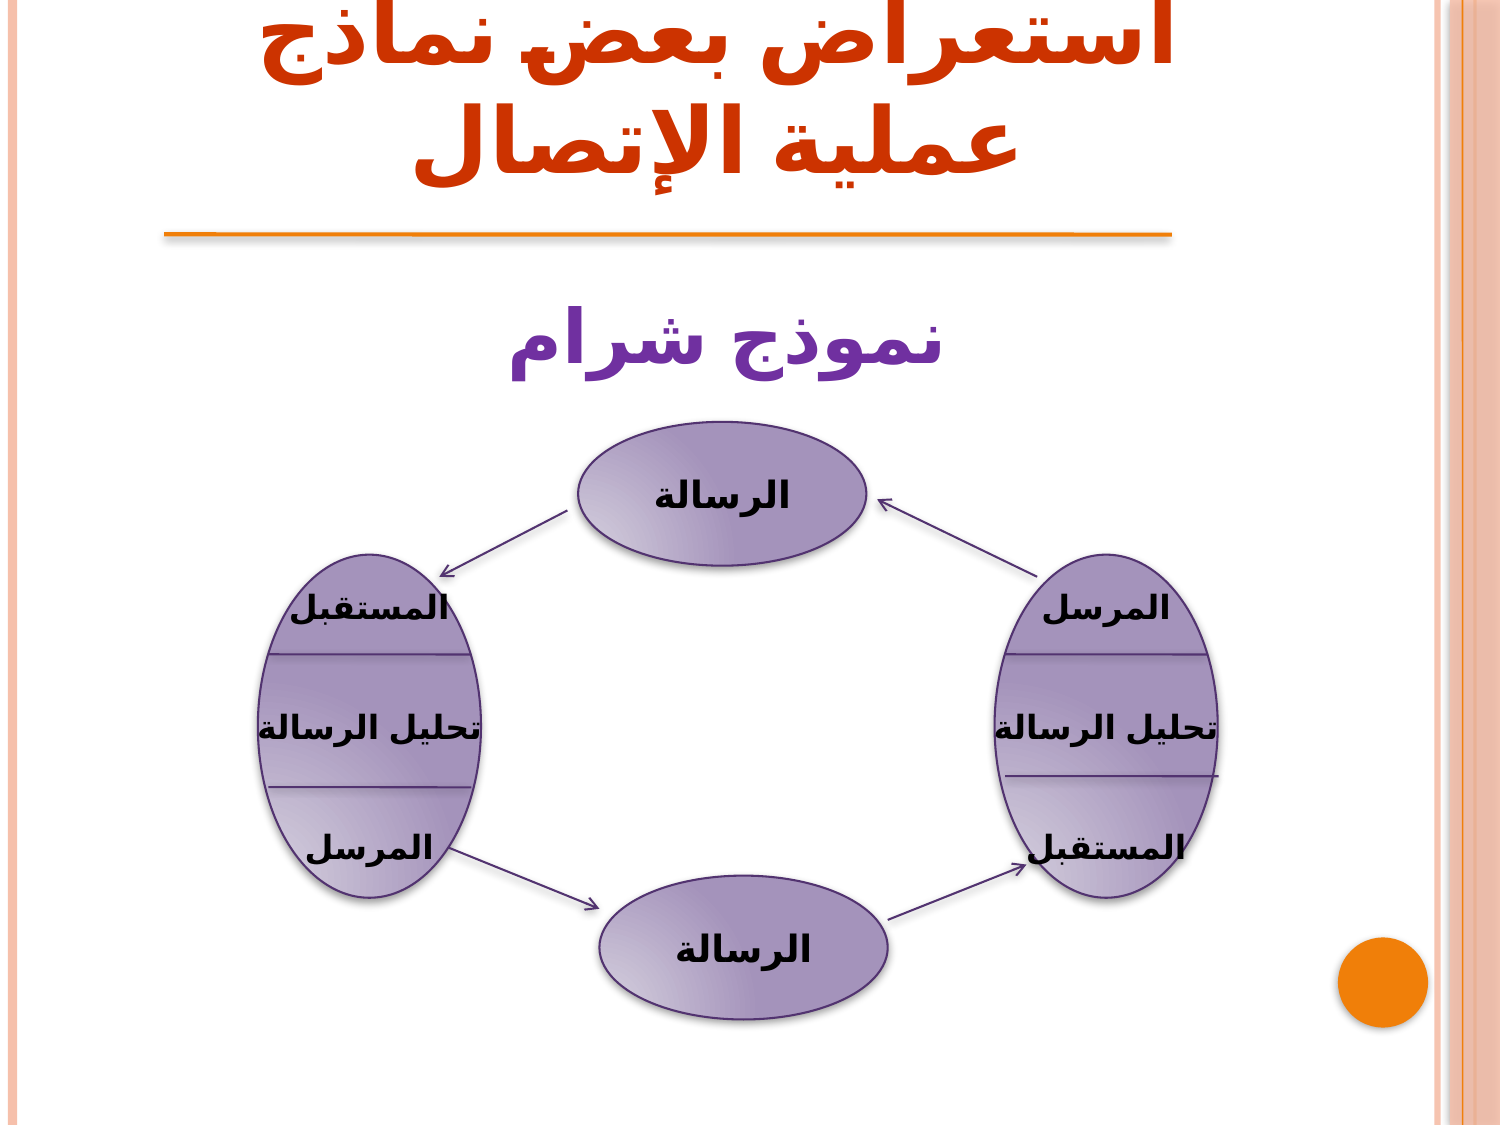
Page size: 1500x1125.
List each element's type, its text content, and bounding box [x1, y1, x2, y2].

text_box استعراض بعض نماذج عملية الإتصال [105, 46, 1331, 200]
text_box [257, 280, 1220, 1020]
